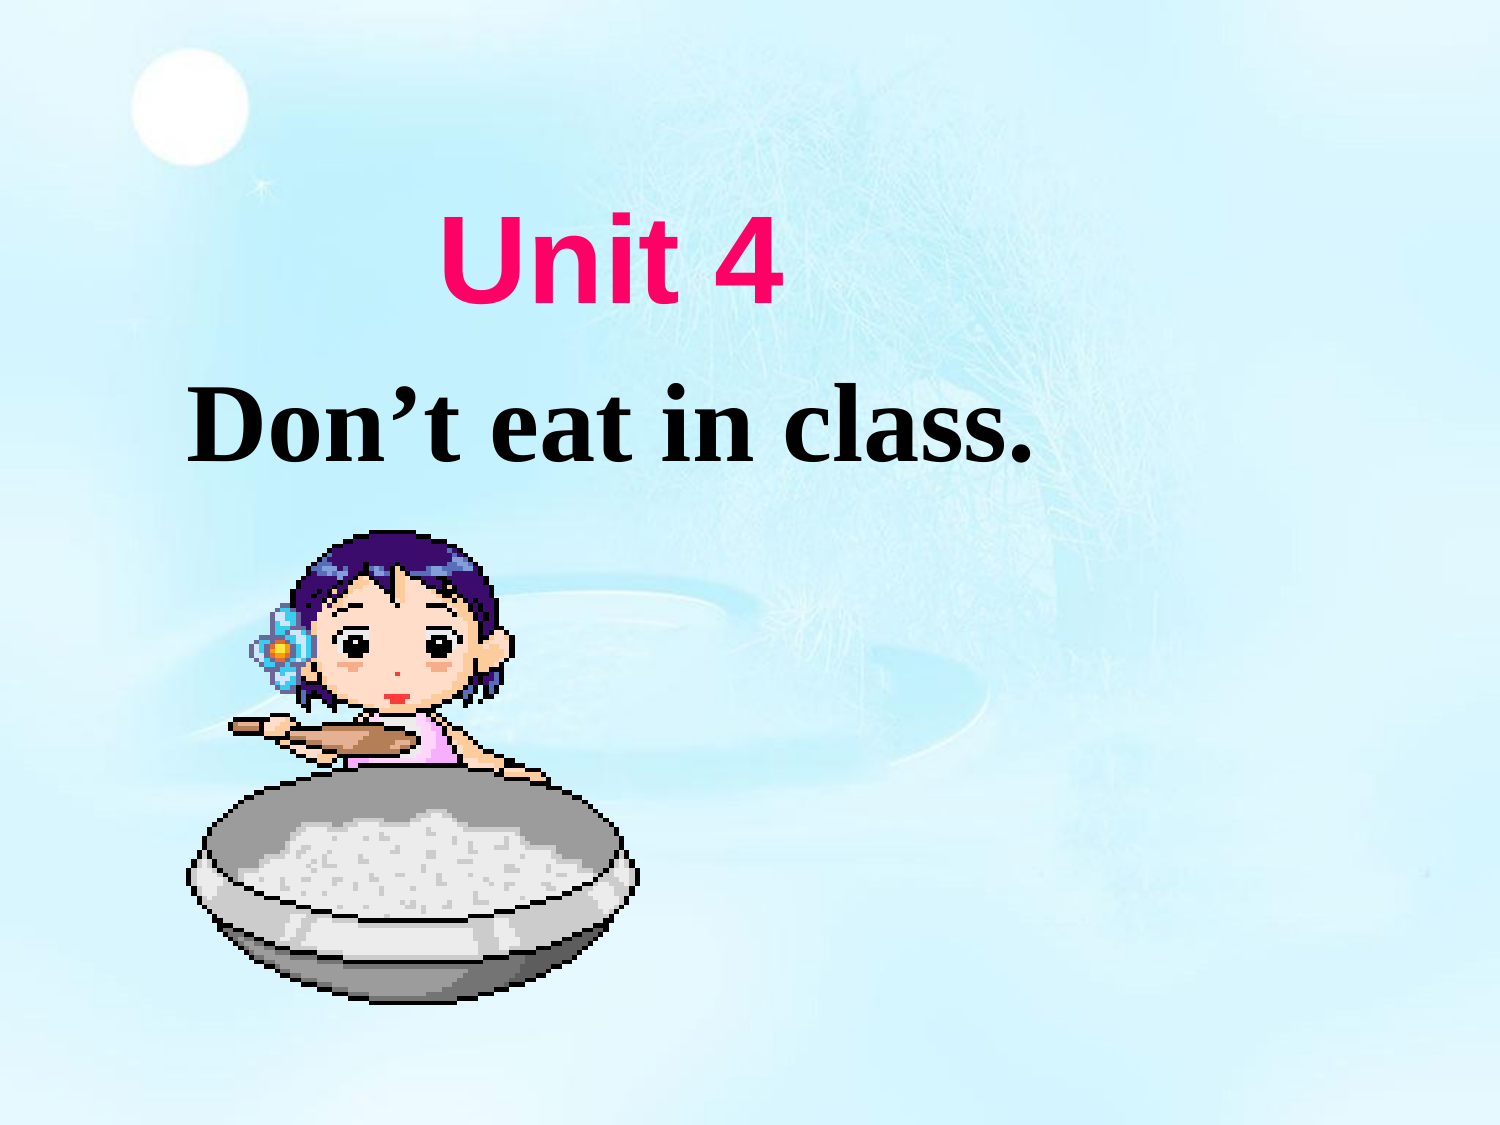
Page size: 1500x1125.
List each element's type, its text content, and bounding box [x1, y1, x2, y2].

picture [0, 0, 1500, 1125]
text_box Unit 4 Don’t eat in class. [171, 148, 1052, 492]
